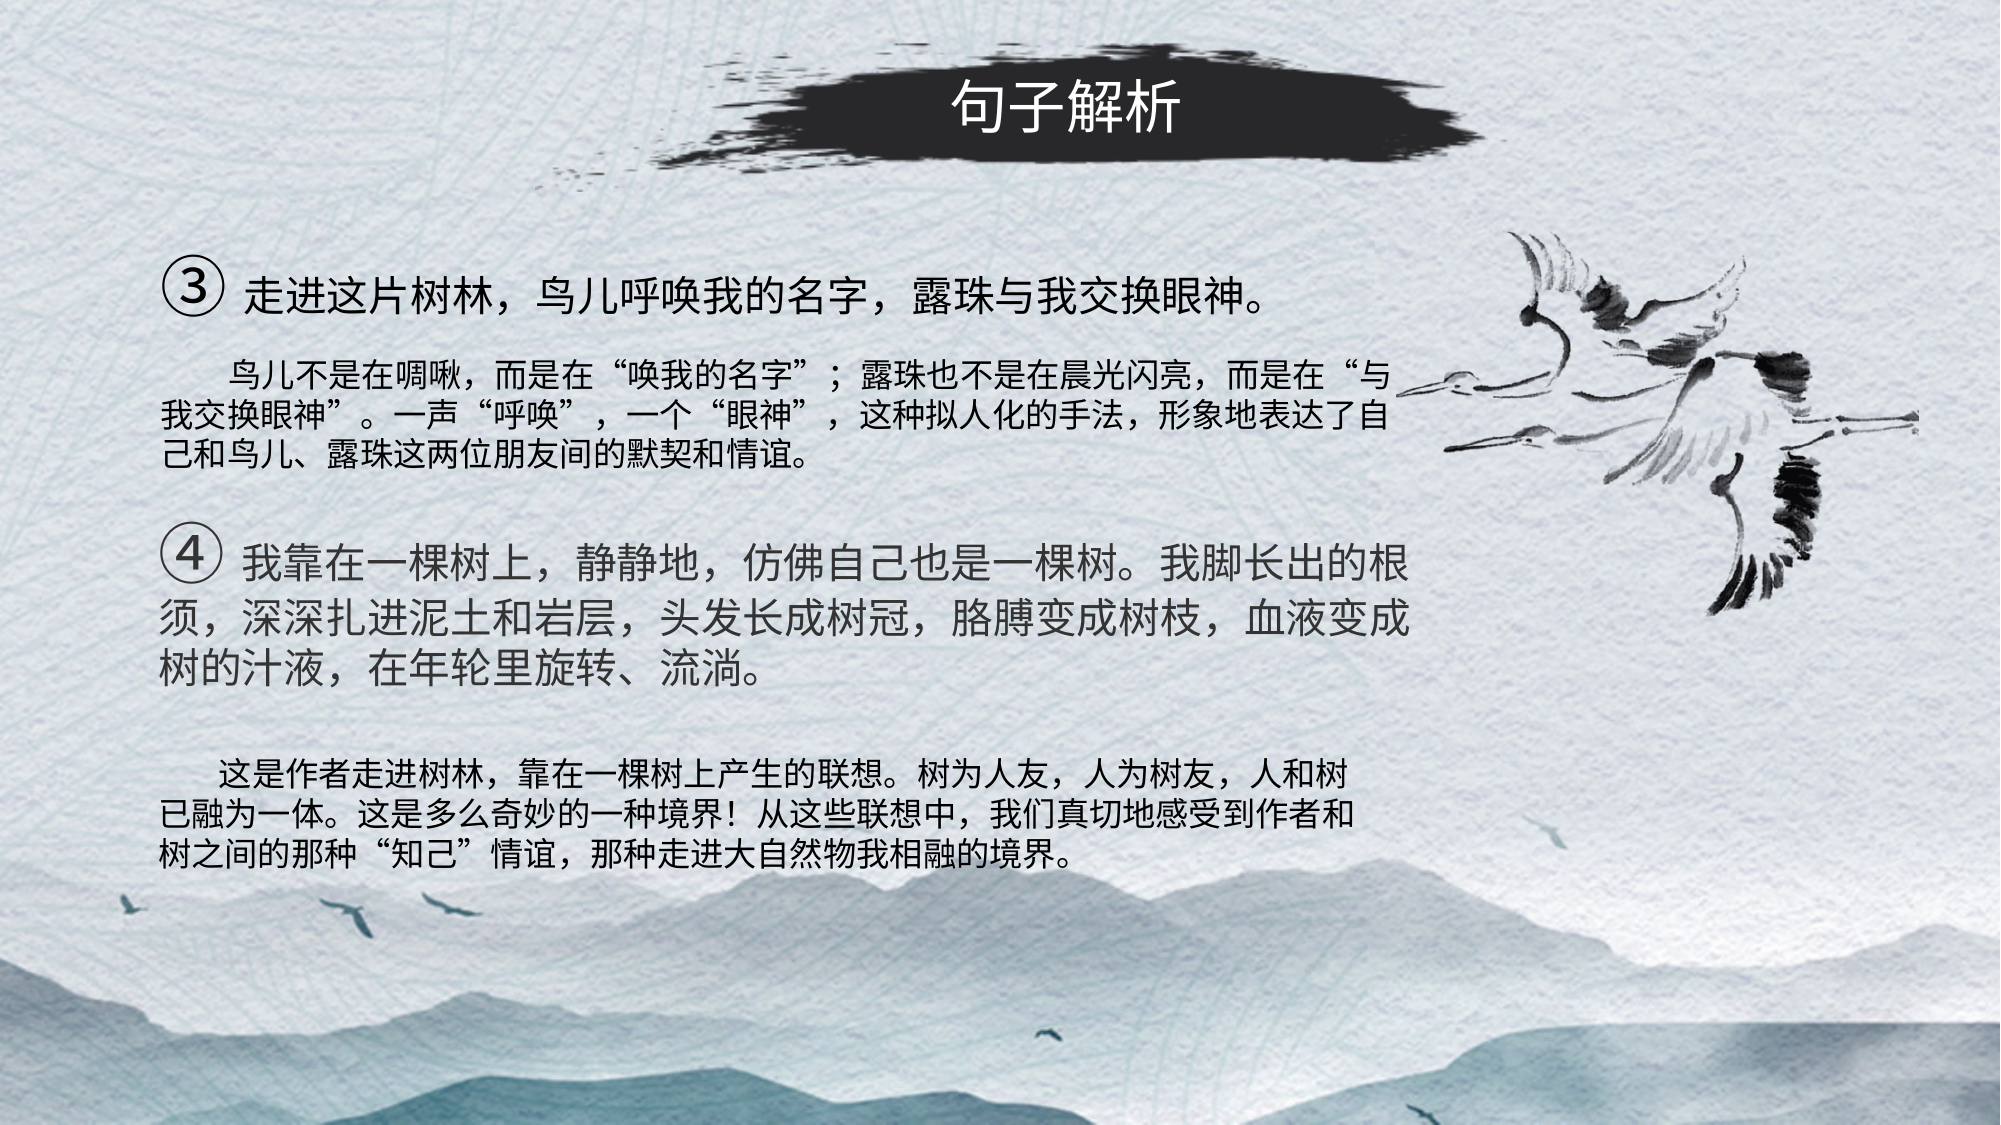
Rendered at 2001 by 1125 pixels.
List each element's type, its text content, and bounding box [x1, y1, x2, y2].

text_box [535, 42, 1510, 192]
text_box ④我靠在一棵树上，静静地，仿佛自己也是一棵树。我脚长出的根须，深深扎进泥土和岩层，头发长成树冠，胳膊变成树枝，血液变成树的汁液，在年轮里旋转、流淌。 [143, 504, 1431, 700]
picture [0, 0, 2000, 1125]
text_box 鸟儿不是在啁啾，而是在“唤我的名字”；露珠也不是在晨光闪亮，而是在“与我交换眼神”。一声“呼唤”，一个“眼神”，这种拟人化的手法，形象地表达了自己和鸟儿、露珠这两位朋友间的默契和情谊。 [145, 346, 1396, 481]
text_box 这是作者走进树林，靠在一棵树上产生的联想。树为人友，人为树友，人和树已融为一体。这是多么奇妙的一种境界！从这些联想中，我们真切地感受到作者和树之间的那种“知己”情谊，那种走进大自然物我相融的境界。 [143, 745, 1397, 881]
text_box ③走进这片树林，鸟儿呼唤我的名字，露珠与我交换眼神。 [145, 197, 1396, 333]
